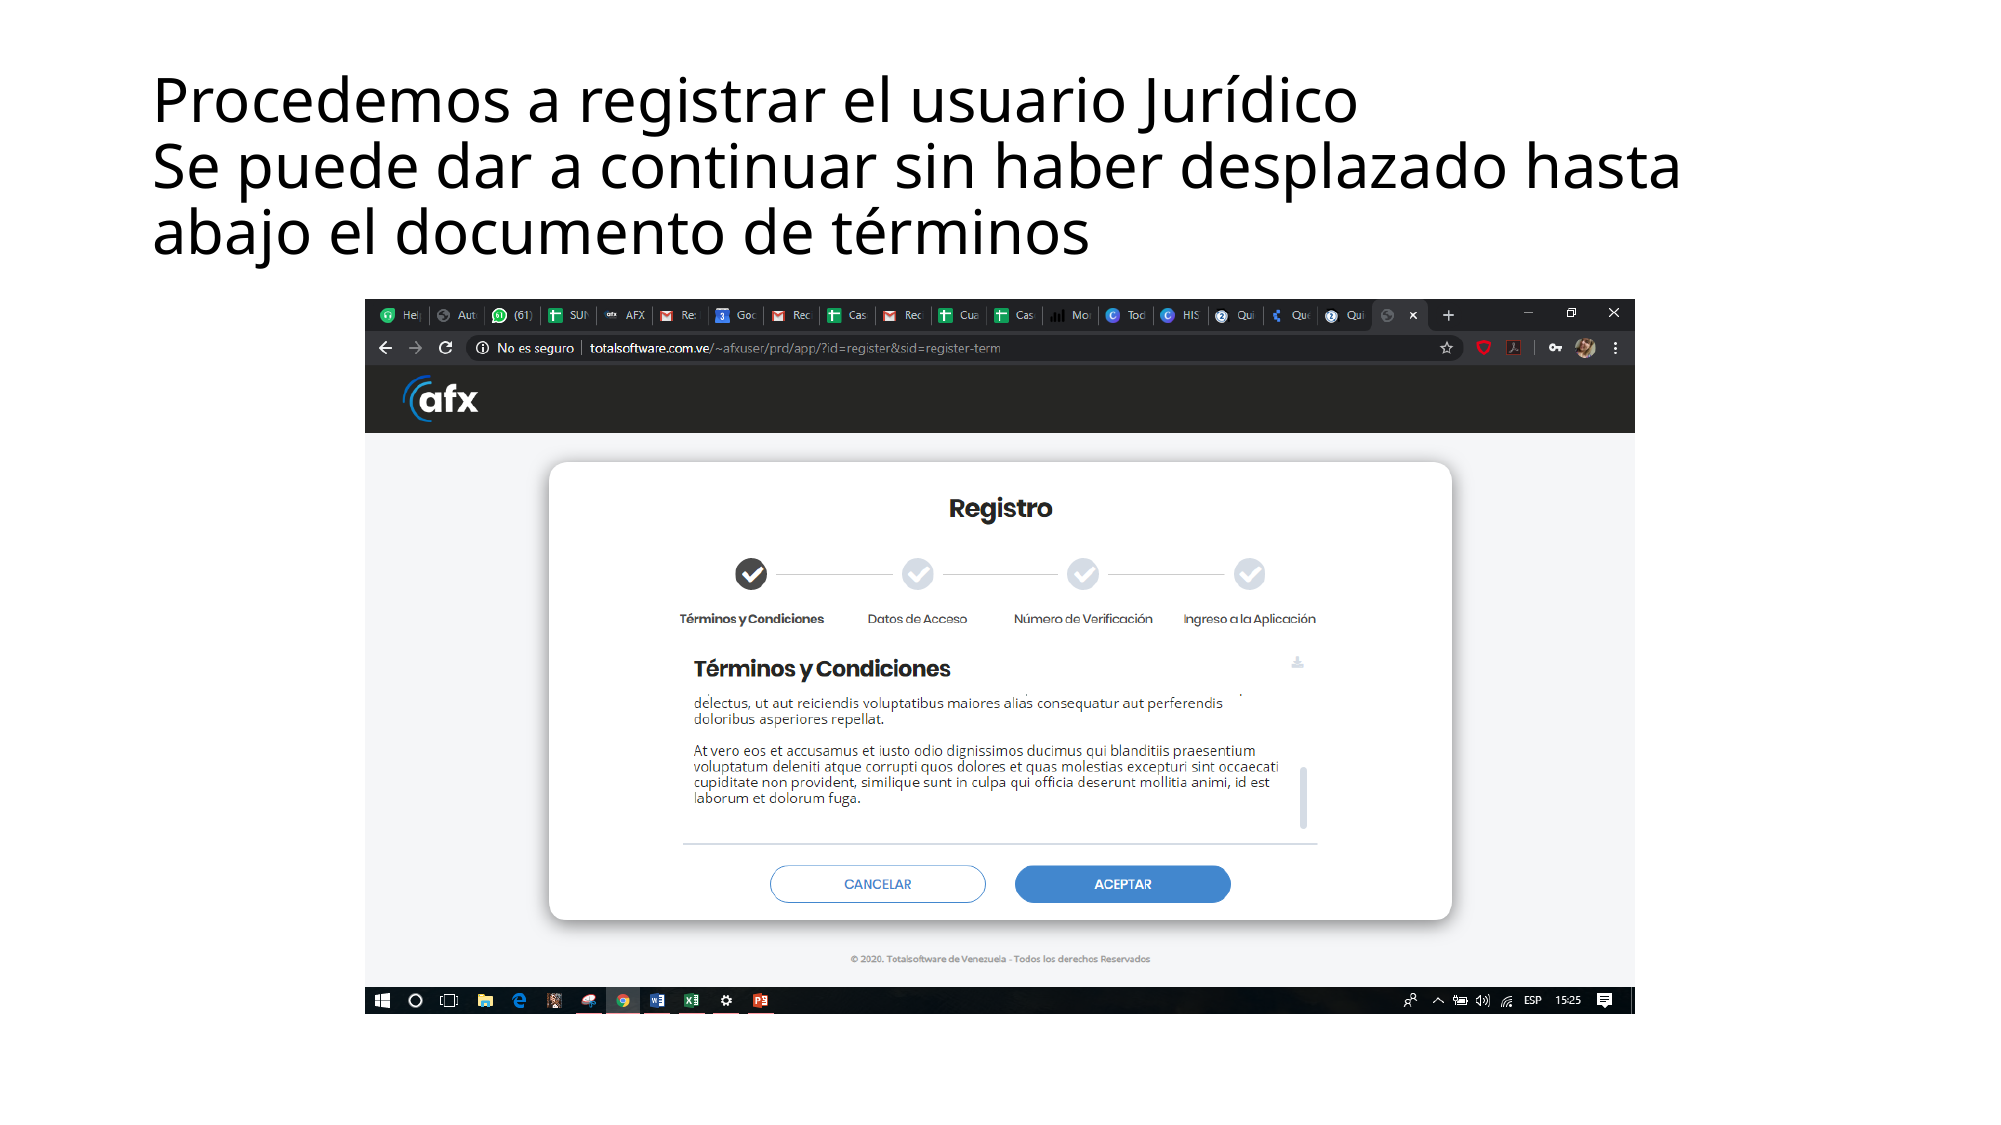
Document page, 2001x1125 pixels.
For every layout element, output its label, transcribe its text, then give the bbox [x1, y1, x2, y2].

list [365, 299, 1635, 1014]
title Procedemos a registrar el usuario Jurídico Se puede dar a continuar sin haber desplazado hasta abajo el documento de términos [137, 59, 1863, 278]
